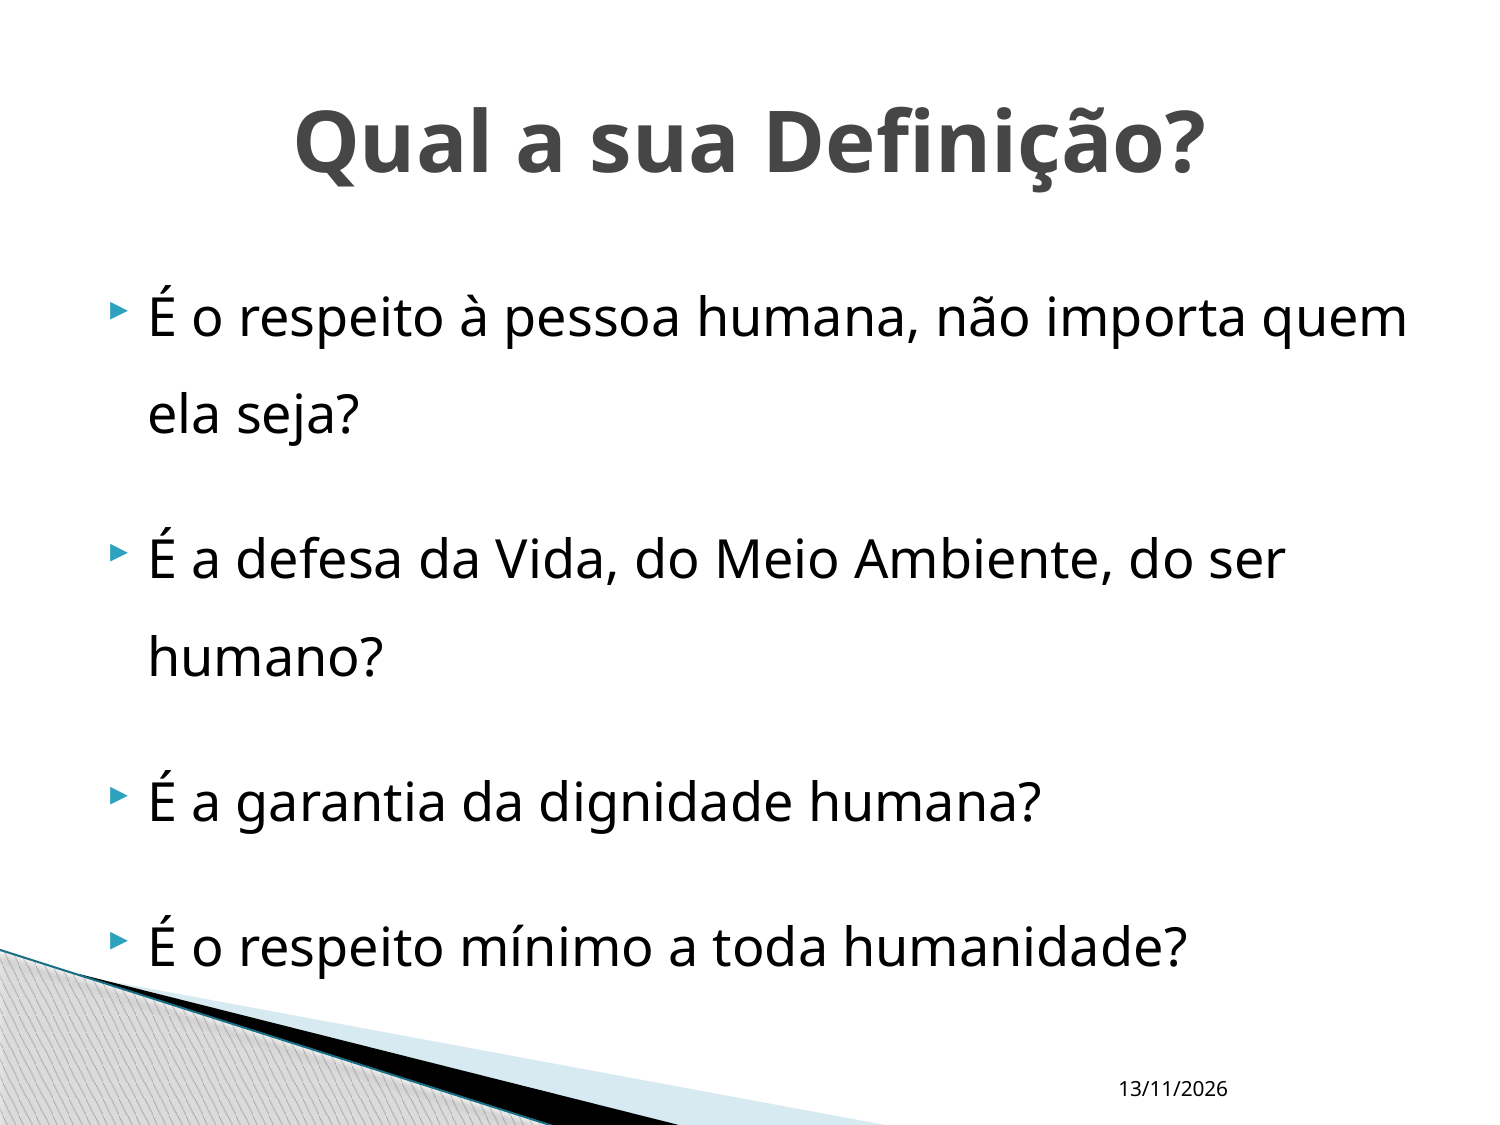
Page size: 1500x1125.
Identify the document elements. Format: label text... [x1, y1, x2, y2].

title Qual a sua Definição? [75, 45, 1425, 233]
list É o respeito à pessoa humana, não importa quem ela seja? É a defesa da Vida, do Meio Ambiente, do ser humano? É a garantia da dignidade humana? É o respeito mínimo a toda humanidade? [75, 243, 1425, 986]
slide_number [1103, 1051, 1419, 1112]
